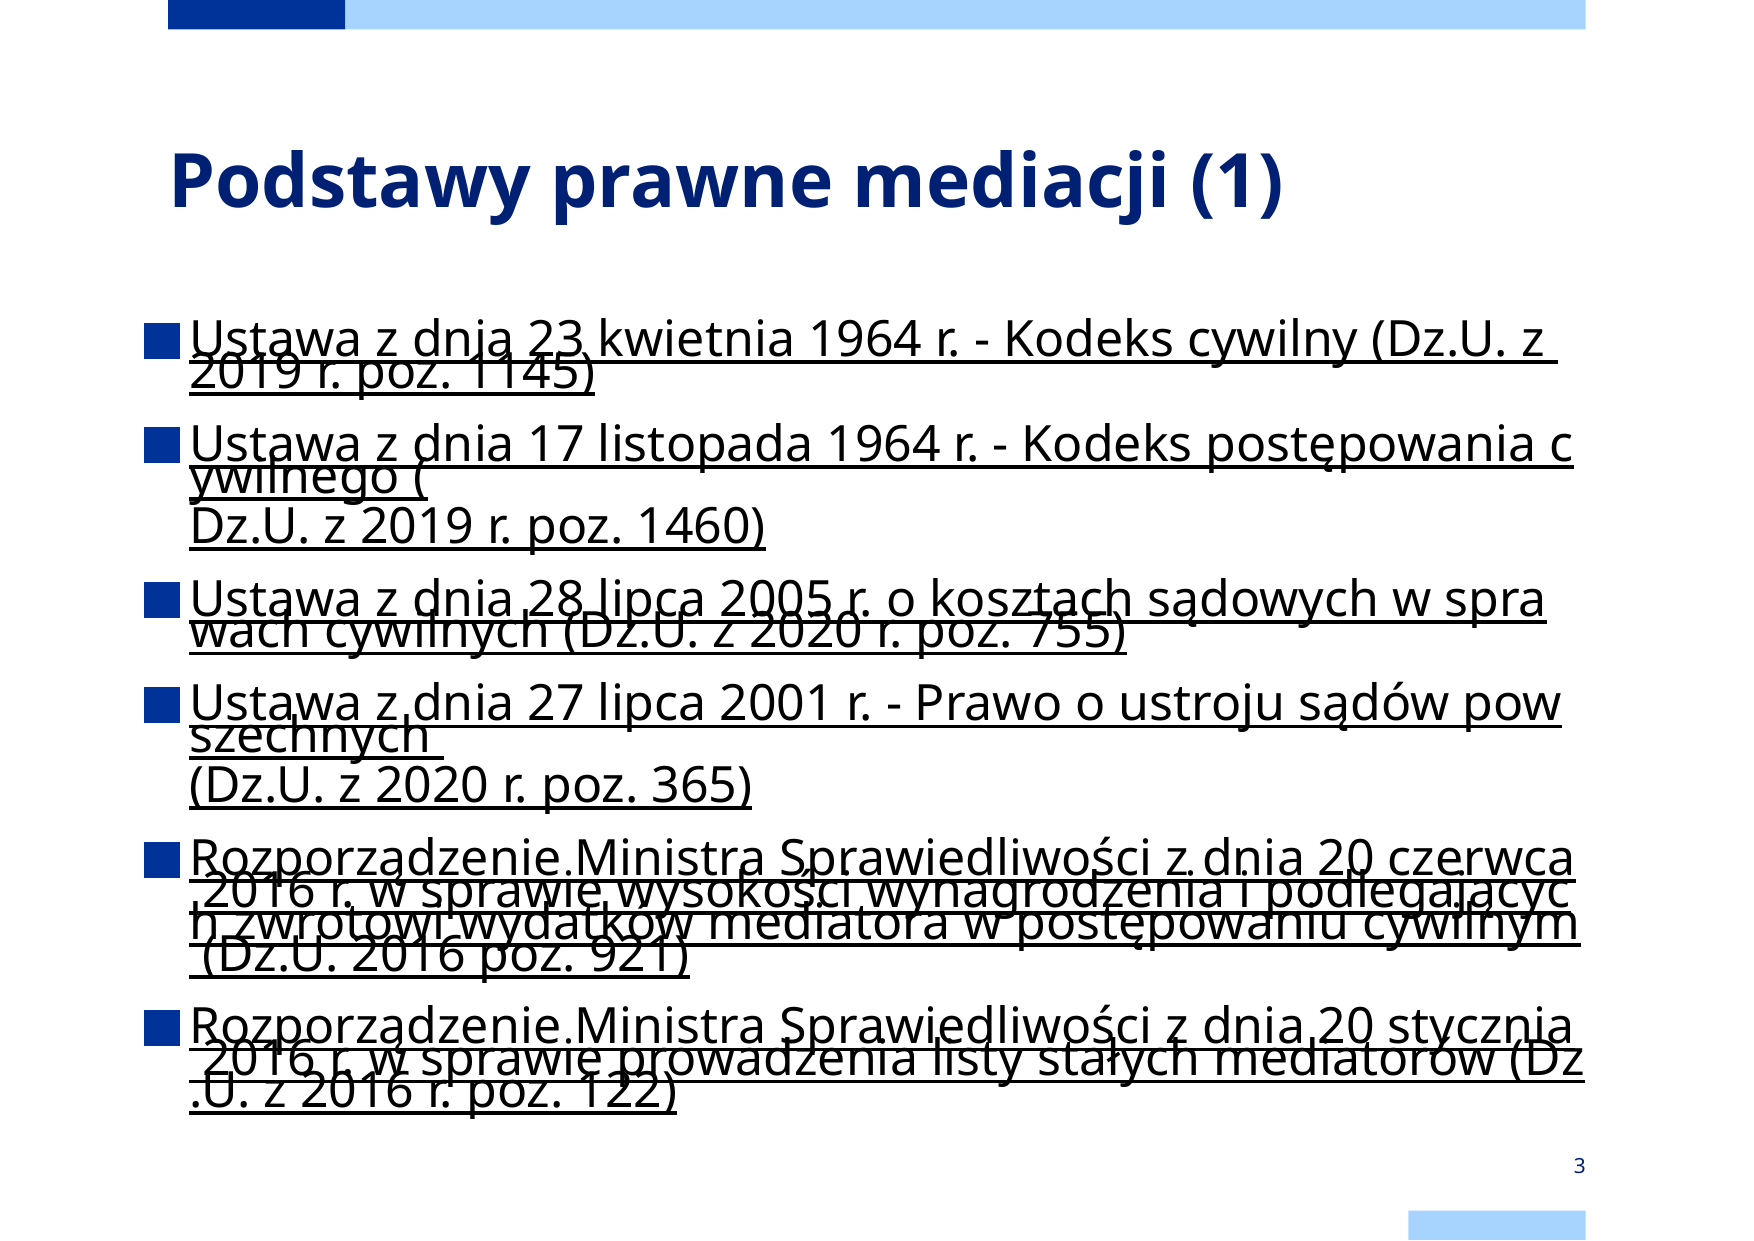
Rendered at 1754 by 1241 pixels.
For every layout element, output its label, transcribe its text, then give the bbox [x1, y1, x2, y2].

title Podstawy prawne mediacji (1) [168, 147, 1586, 324]
picture [144, 323, 180, 359]
picture [144, 687, 180, 723]
picture [144, 427, 180, 463]
slide_number 3 [1408, 1151, 1586, 1182]
list Ustawa z dnia 23 kwietnia 1964 r. - Kodeks cywilny (Dz.U. z 2019 r. poz. 1145) Ustawa z dnia 17 listopada 1964 r. - Kodeks postępowania cywilnego (Dz.U. z 2019 r. poz. 1460) Ustawa z dnia 28 lipca 2005 r. o kosztach sądowych w sprawach cywilnych (Dz.U. z 2020 r. poz. 755) Ustawa z dnia 27 lipca 2001 r. - Prawo o ustroju sądów powszechnych (Dz.U. z 2020 r. poz. 365) Rozporządzenie Ministra Sprawiedliwości z dnia 20 czerwca 2016 r. w sprawie wysokości wynagrodzenia i podlegających zwrotowi wydatków mediatora w postępowaniu cywilnym (Dz.U. 2016 poz. 921) Rozporządzenie Ministra Sprawiedliwości z dnia 20 stycznia 2016 r. w sprawie prowadzenia listy stałych mediatorów (Dz.U. z 2016 r. poz. 122) [144, 324, 1586, 1093]
picture [144, 1010, 180, 1046]
picture [144, 842, 180, 878]
picture [144, 582, 180, 618]
